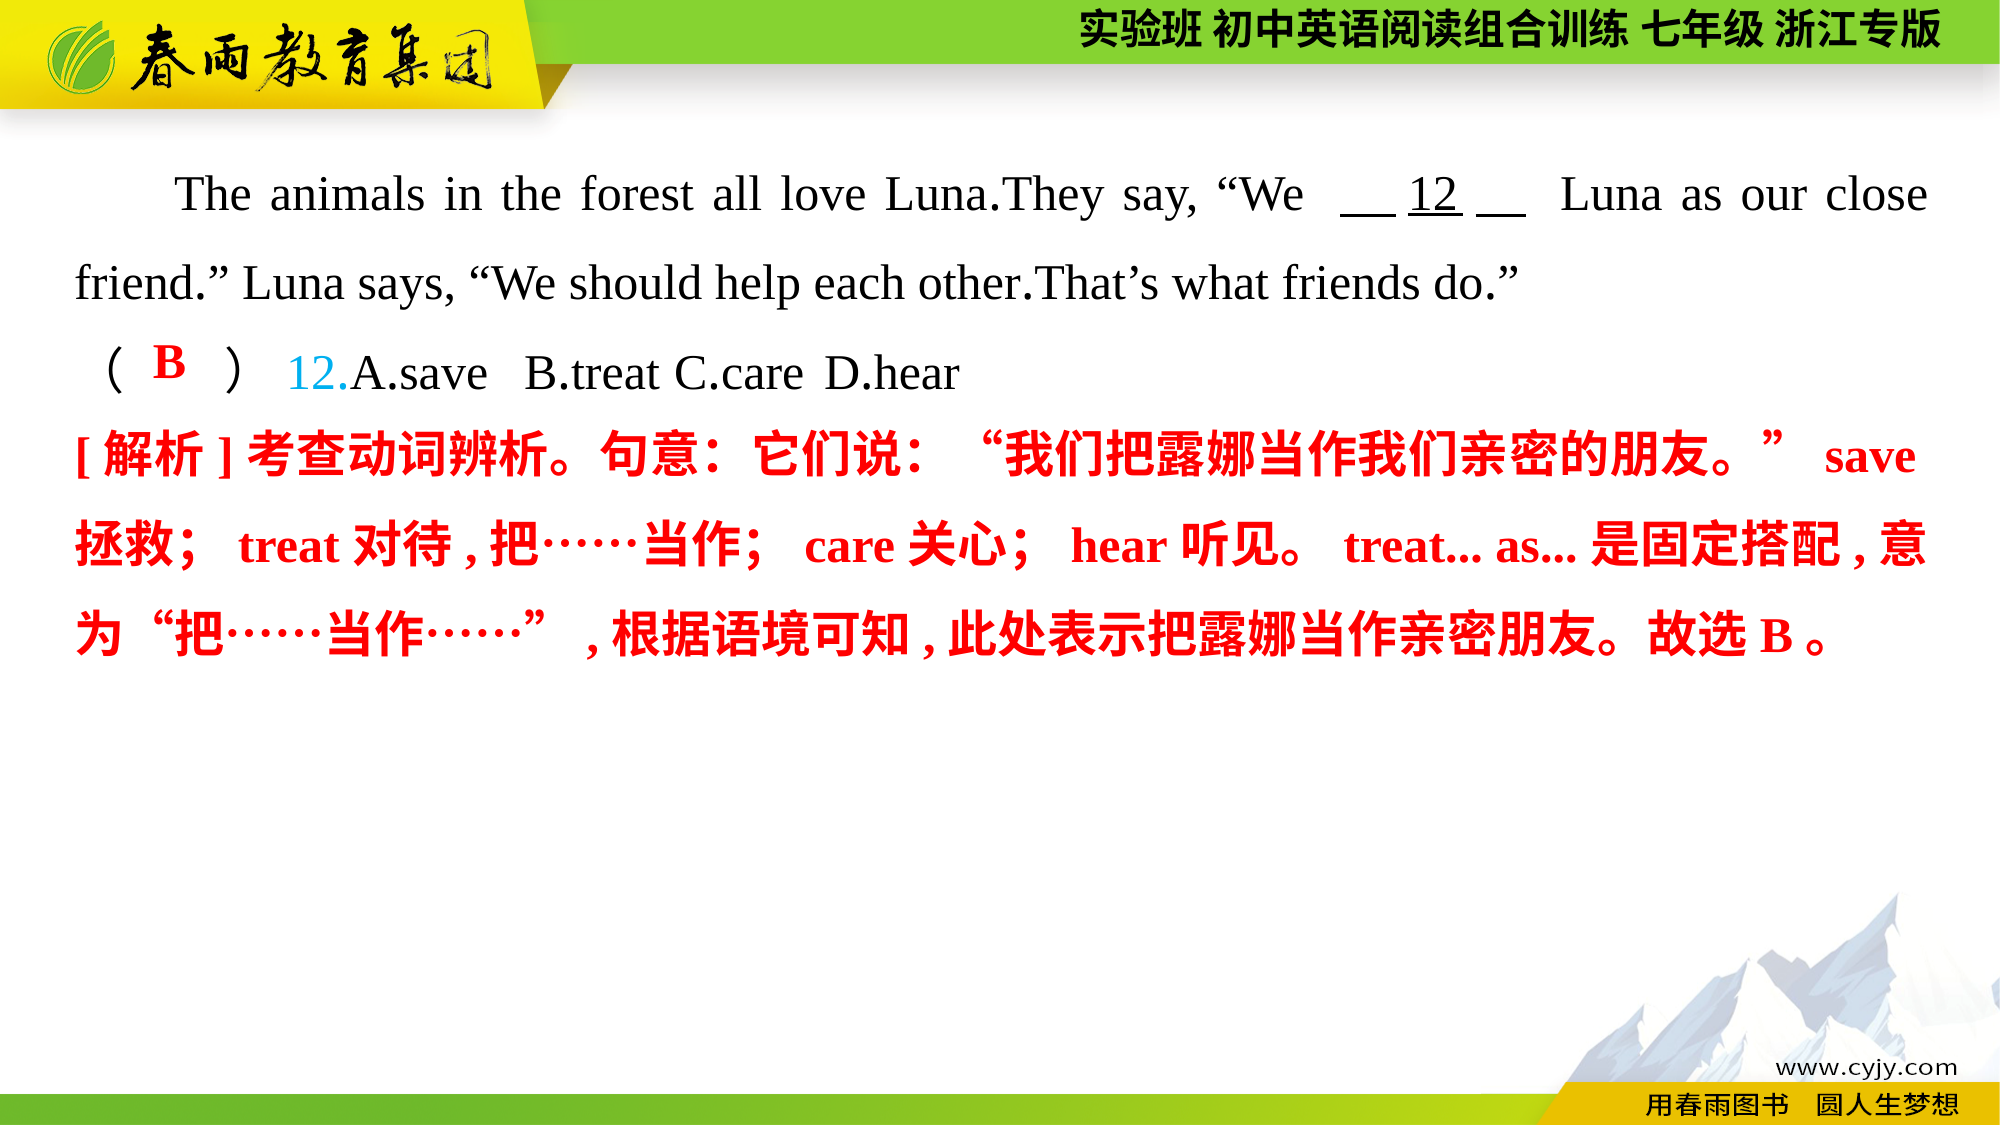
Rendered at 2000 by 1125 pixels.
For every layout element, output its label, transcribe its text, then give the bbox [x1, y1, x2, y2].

text_box [解析]考查动词辨析。句意：它们说：“我们把露娜当作我们亲密的朋友。”save拯救；treat对待,把……当作；care关心；hear听见。treat... as...是固定搭配,意为“把……当作……”,根据语境可知,此处表示把露娜当作亲密朋友。故选B。 [59, 385, 1944, 670]
list The animals in the forest all love Luna.They say, “We 12 Luna as our close friend.” Luna says, “We should help each other.That’s what friends do.” （ ）12.A.save B.treat C.care D.hear [59, 122, 1944, 385]
text_box B [138, 321, 202, 385]
picture [0, 0, 2000, 1125]
